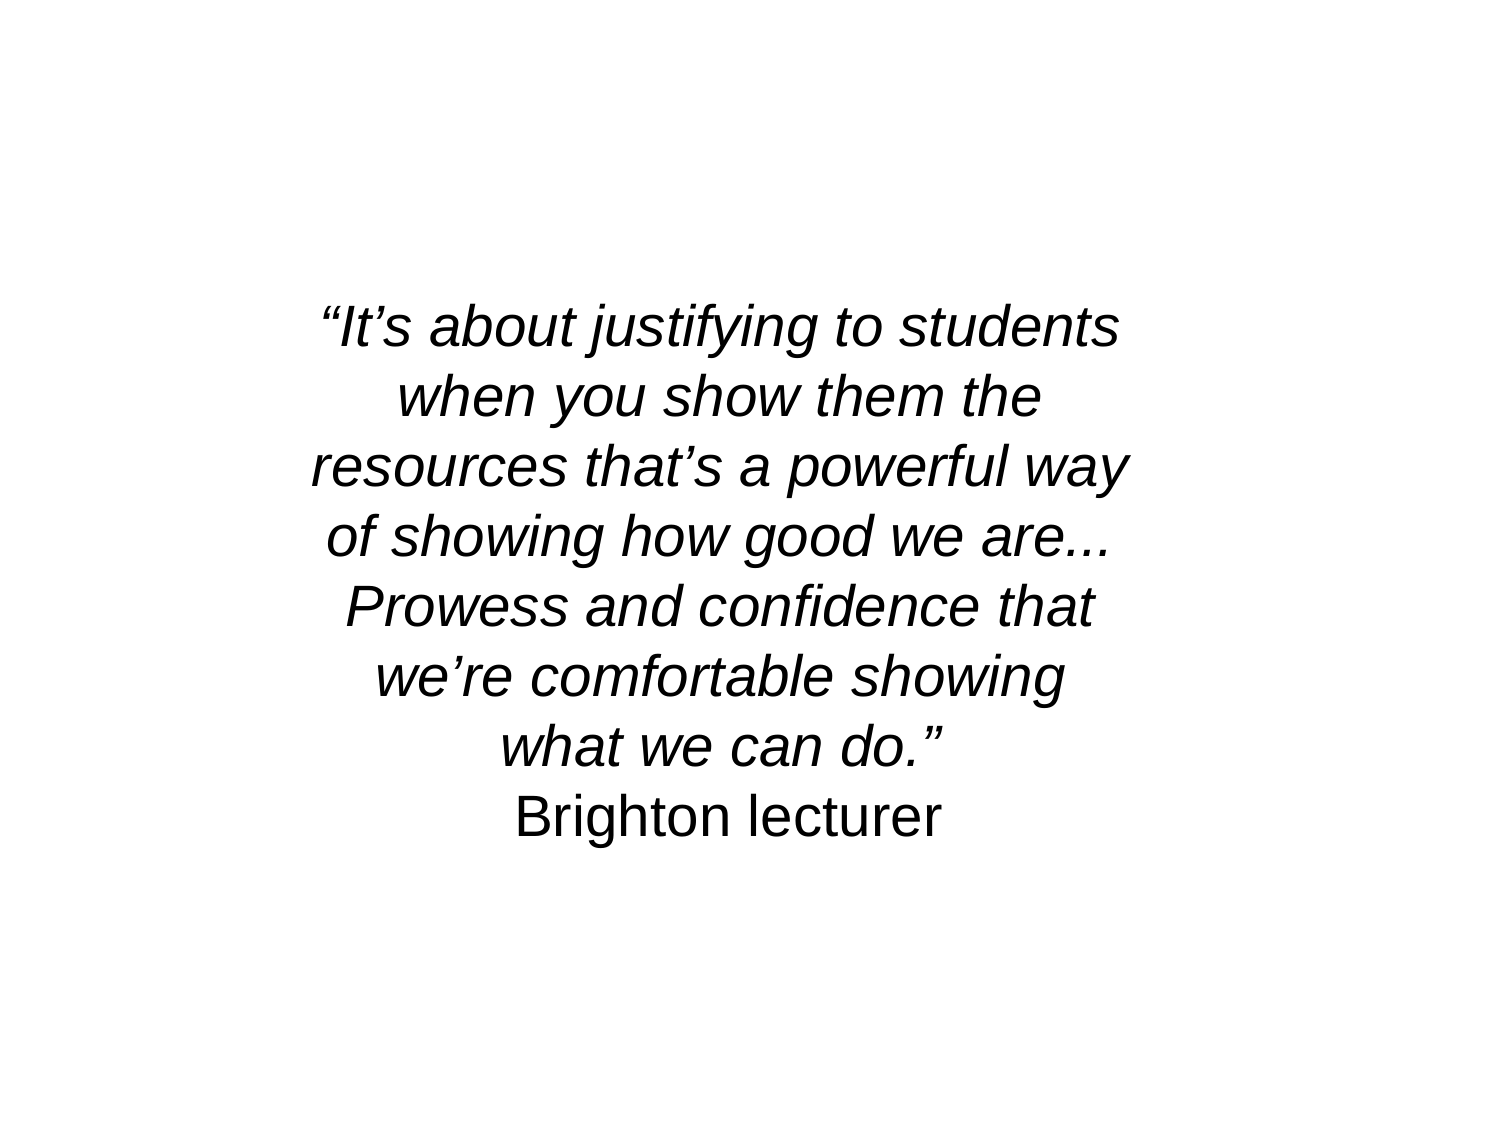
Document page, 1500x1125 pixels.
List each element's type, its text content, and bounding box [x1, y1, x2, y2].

text_box “It’s about justifying to students when you show them the resources that’s a powerful way of showing how good we are... Prowess and confidence that we’re comfortable showing what we can do.” Brighton lecturer [292, 281, 1149, 856]
